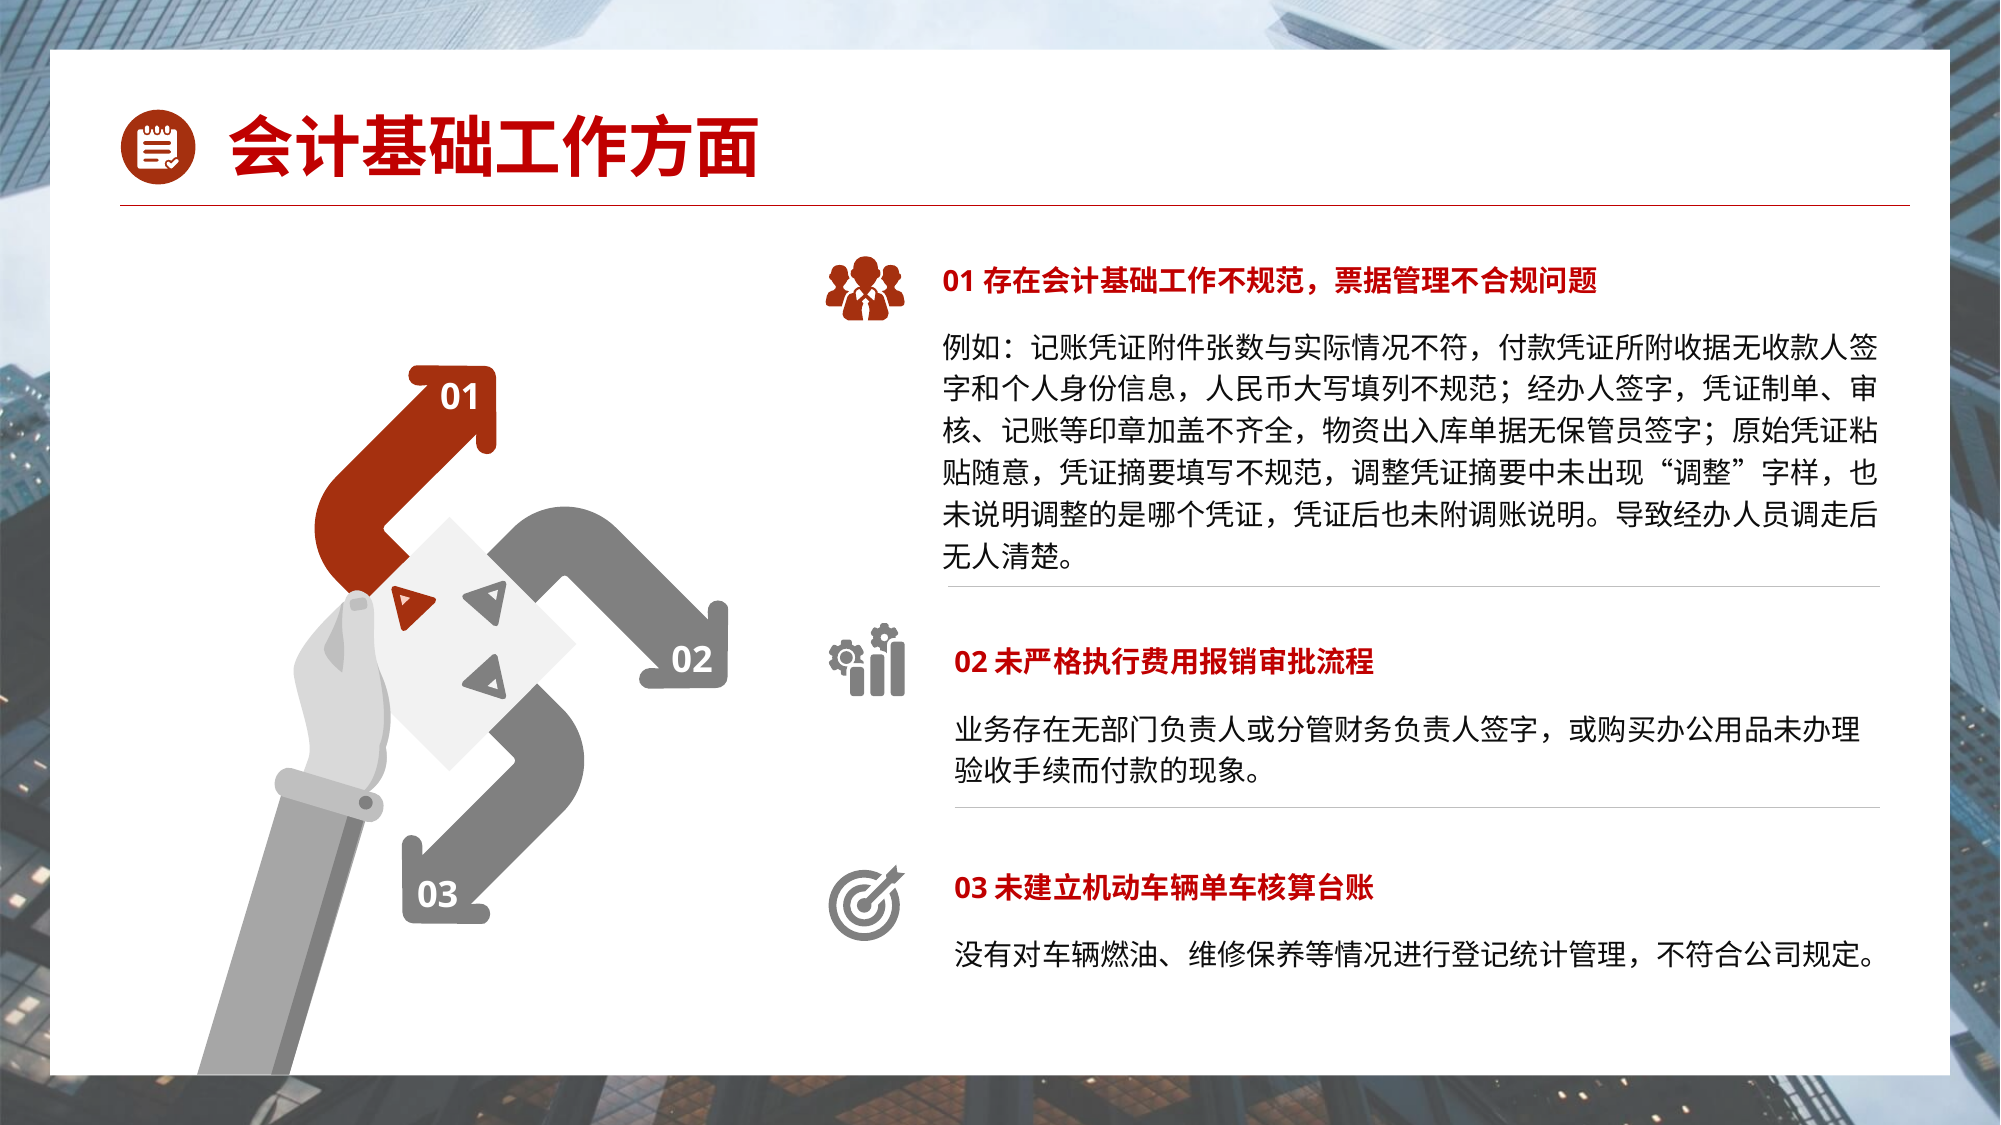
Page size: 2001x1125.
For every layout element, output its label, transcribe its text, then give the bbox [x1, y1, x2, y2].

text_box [197, 365, 729, 1075]
text_box 例如：报销会议费未附会议通知，培训旅费不附培训文件；专家评审费不在会议费中列支，未附发放表，也无专家领取签字；发放实物福利费无发放明细表。 [0, 0, 2000, 1125]
text_box [856, 864, 906, 913]
text_box 01存在会计基础工作不规范，票据管理不合规问题 [927, 247, 1906, 305]
text_box [870, 654, 885, 697]
text_box 会计基础工作方面 [213, 96, 777, 192]
text_box 没有对车辆燃油、维修保养等情况进行登记统计管理，不符合公司规定。 [939, 922, 1880, 979]
text_box [828, 639, 864, 676]
text_box 03未建立机动车辆单车核算台账 [939, 855, 1880, 912]
text_box [825, 256, 905, 321]
text_box 业务存在无部门负责人或分管财务负责人签字，或购买办公用品未办理验收手续而付款的现象。 [939, 696, 1901, 795]
text_box [828, 869, 900, 941]
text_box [120, 109, 196, 185]
text_box [850, 666, 865, 697]
text_box [890, 641, 905, 697]
text_box [870, 623, 899, 654]
text_box 例如：记账凭证附件张数与实际情况不符，付款凭证所附收据无收款人签字和个人身份信息，人民币大写填列不规范；经办人签字，凭证制单、审核、记账等印章加盖不齐全，物资出入库单据无保管员签字；原始凭证粘贴随意，凭证摘要填写不规范，调整凭证摘要中未出现“调整”字样，也未说明调整的是哪个凭证，凭证后也未附调账说明。导致经办人员调走后无人清楚。 [927, 314, 1906, 581]
text_box 02未严格执行费用报销审批流程 [939, 629, 1901, 686]
